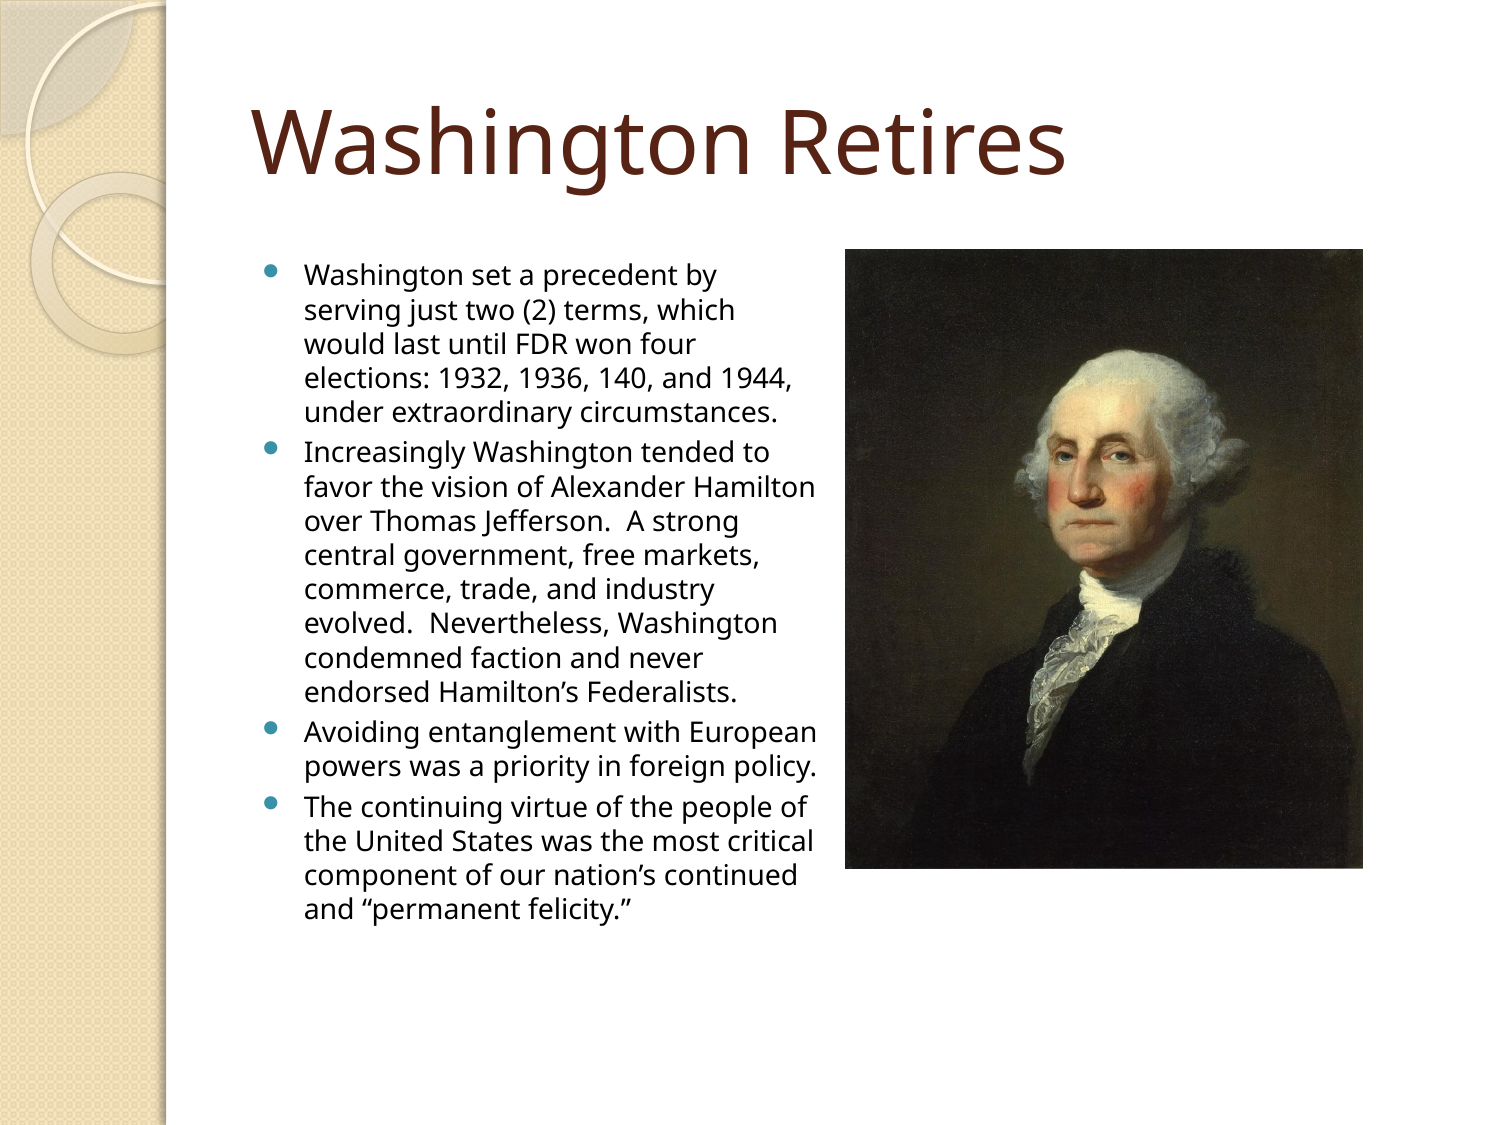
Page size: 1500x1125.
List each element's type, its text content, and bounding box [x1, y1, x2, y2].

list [845, 249, 1363, 869]
list Washington set a precedent by serving just two (2) terms, which would last until FDR won four elections: 1932, 1936, 140, and 1944, under extraordinary circumstances. Increasingly Washington tended to favor the vision of Alexander Hamilton over Thomas Jefferson. A strong central government, free markets, commerce, trade, and industry evolved. Nevertheless, Washington condemned faction and never endorsed Hamilton’s Federalists. Avoiding entanglement with European powers was a priority in foreign policy. The continuing virtue of the people of the United States was the most critical component of our nation’s continued and “permanent felicity.” [235, 249, 836, 1015]
title Washington Retires [235, 45, 1466, 233]
